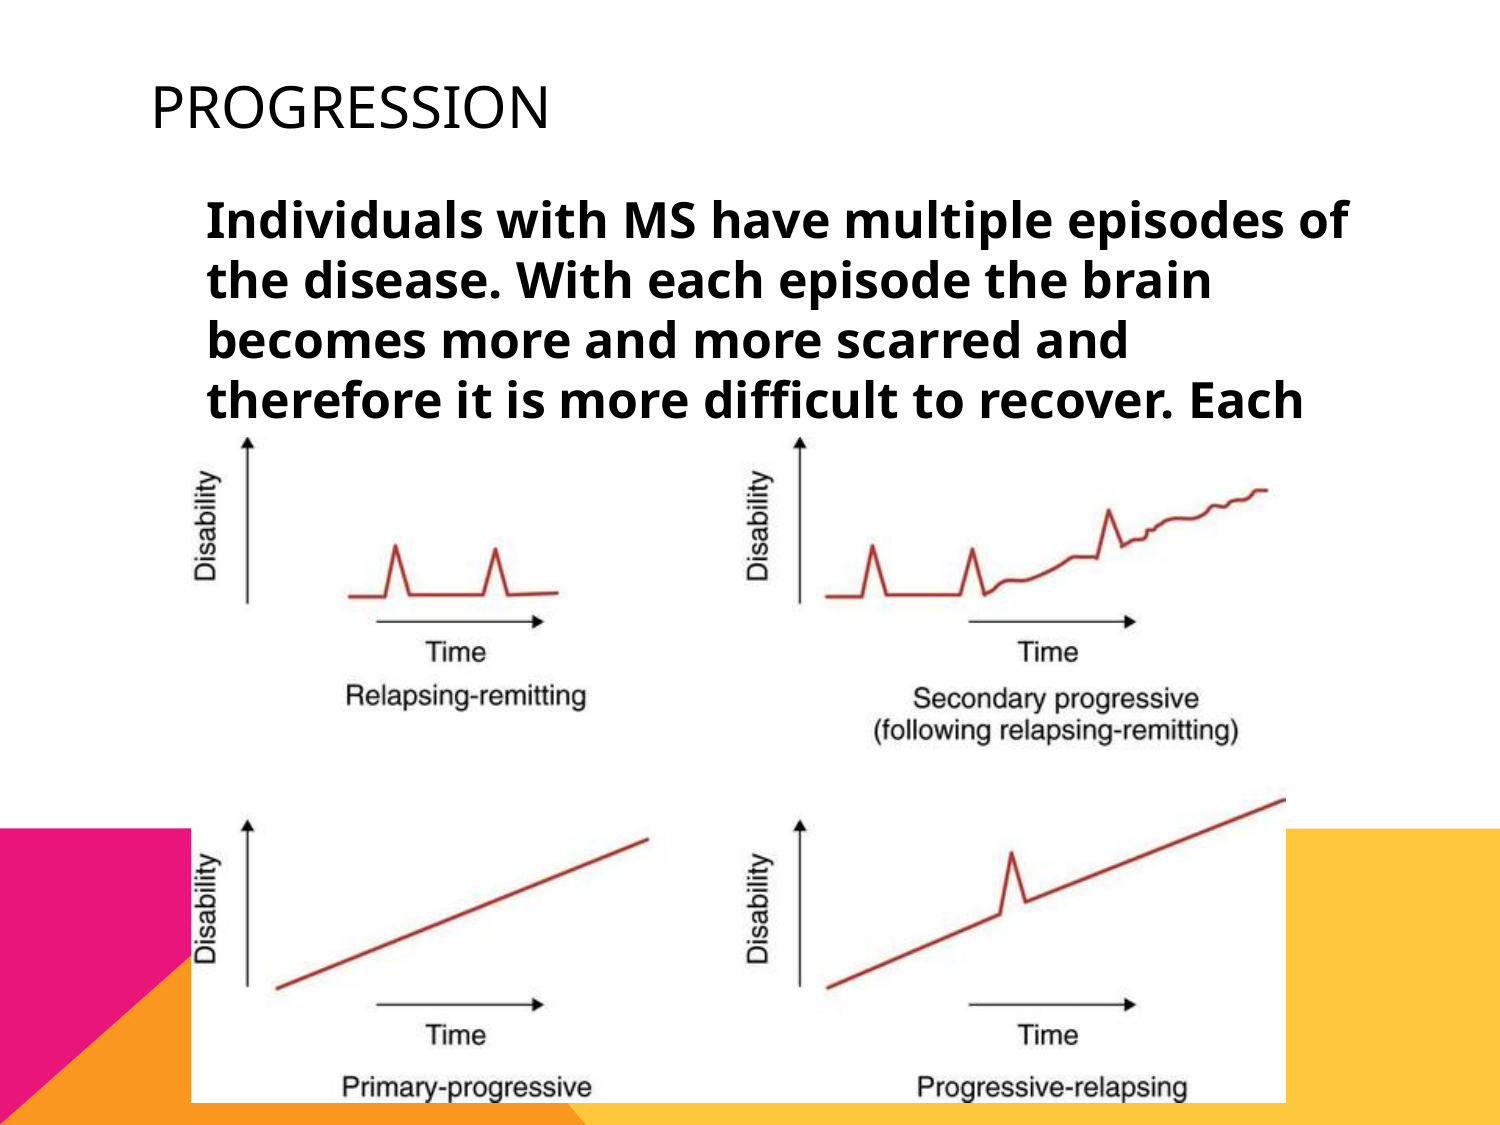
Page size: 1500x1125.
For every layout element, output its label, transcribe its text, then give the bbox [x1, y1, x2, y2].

picture [191, 437, 1286, 1104]
list Individuals with MS have multiple episodes of the disease. With each episode the brain becomes more and more scarred and therefore it is more difficult to recover. Each episode worsens the condition. [135, 180, 1369, 768]
title Progression [135, 60, 1369, 150]
